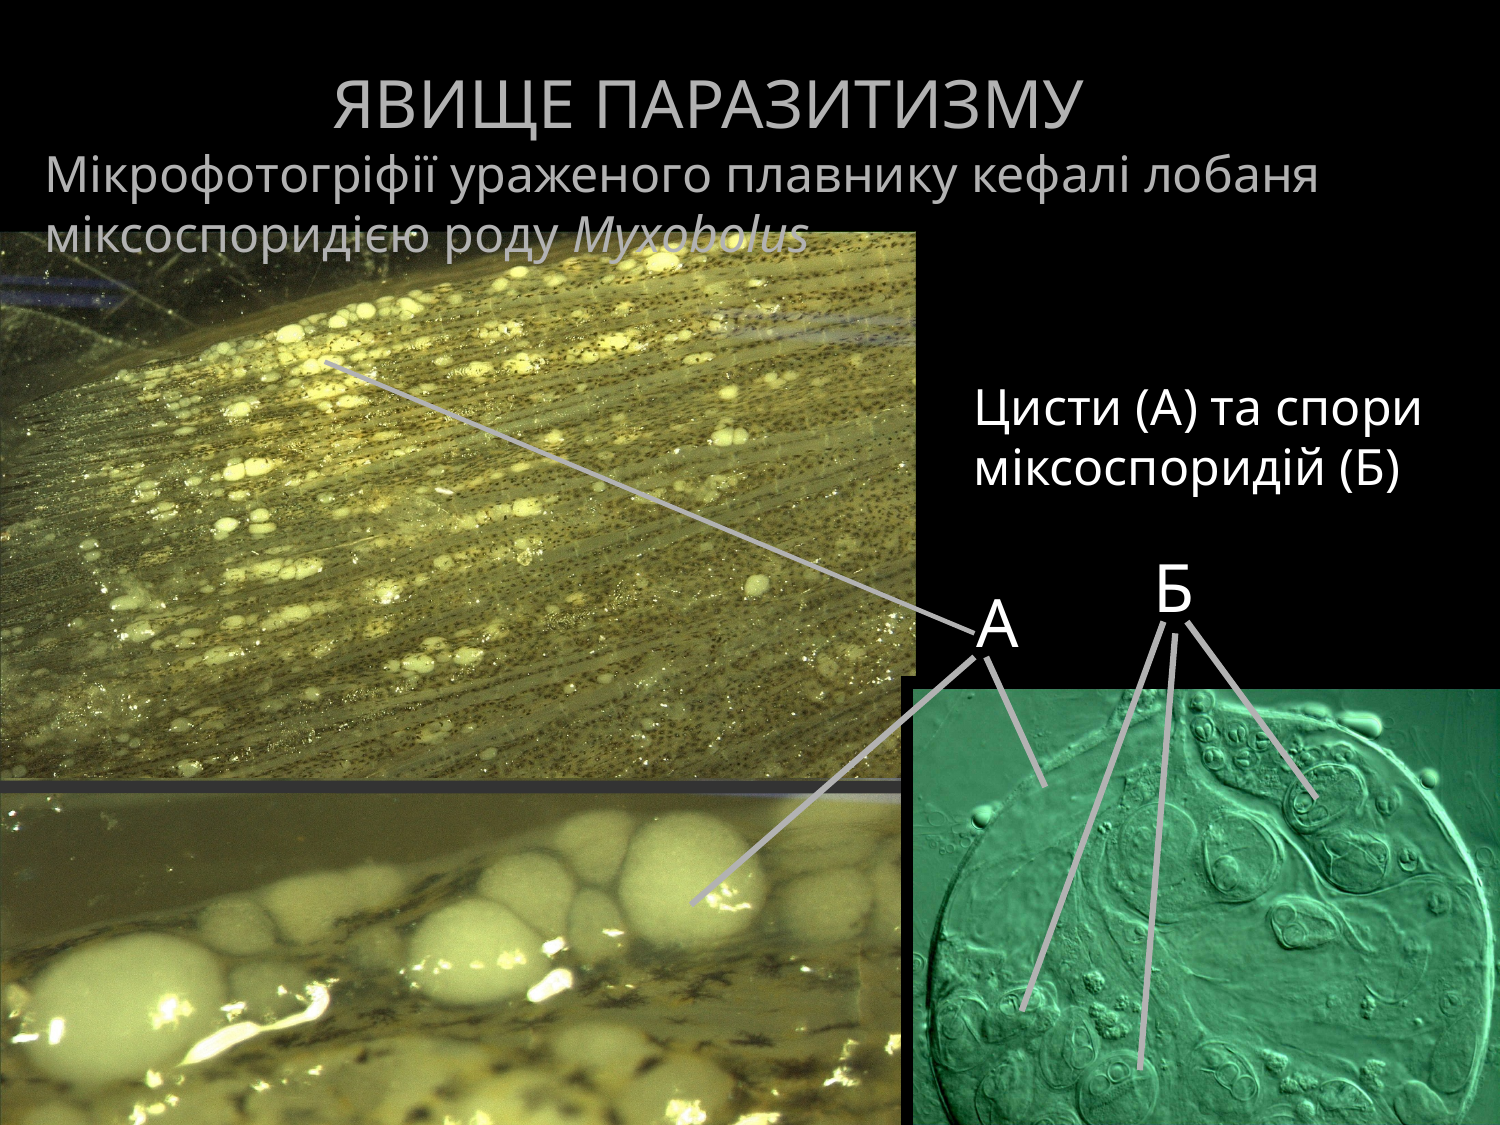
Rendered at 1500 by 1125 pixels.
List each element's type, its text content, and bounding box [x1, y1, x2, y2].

text_box Цисти (А) та спори міксоспоридій (Б) [959, 368, 1459, 504]
picture [0, 231, 916, 1125]
text_box ЯВИЩЕ ПАРАЗИТИЗМУ Мікрофотогріфії ураженого плавнику кефалі лобаня міксоспоридією роду Myxobolus [29, 54, 1388, 270]
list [913, 688, 1500, 1125]
text_box Б [1139, 538, 1210, 633]
text_box А [961, 573, 1034, 669]
